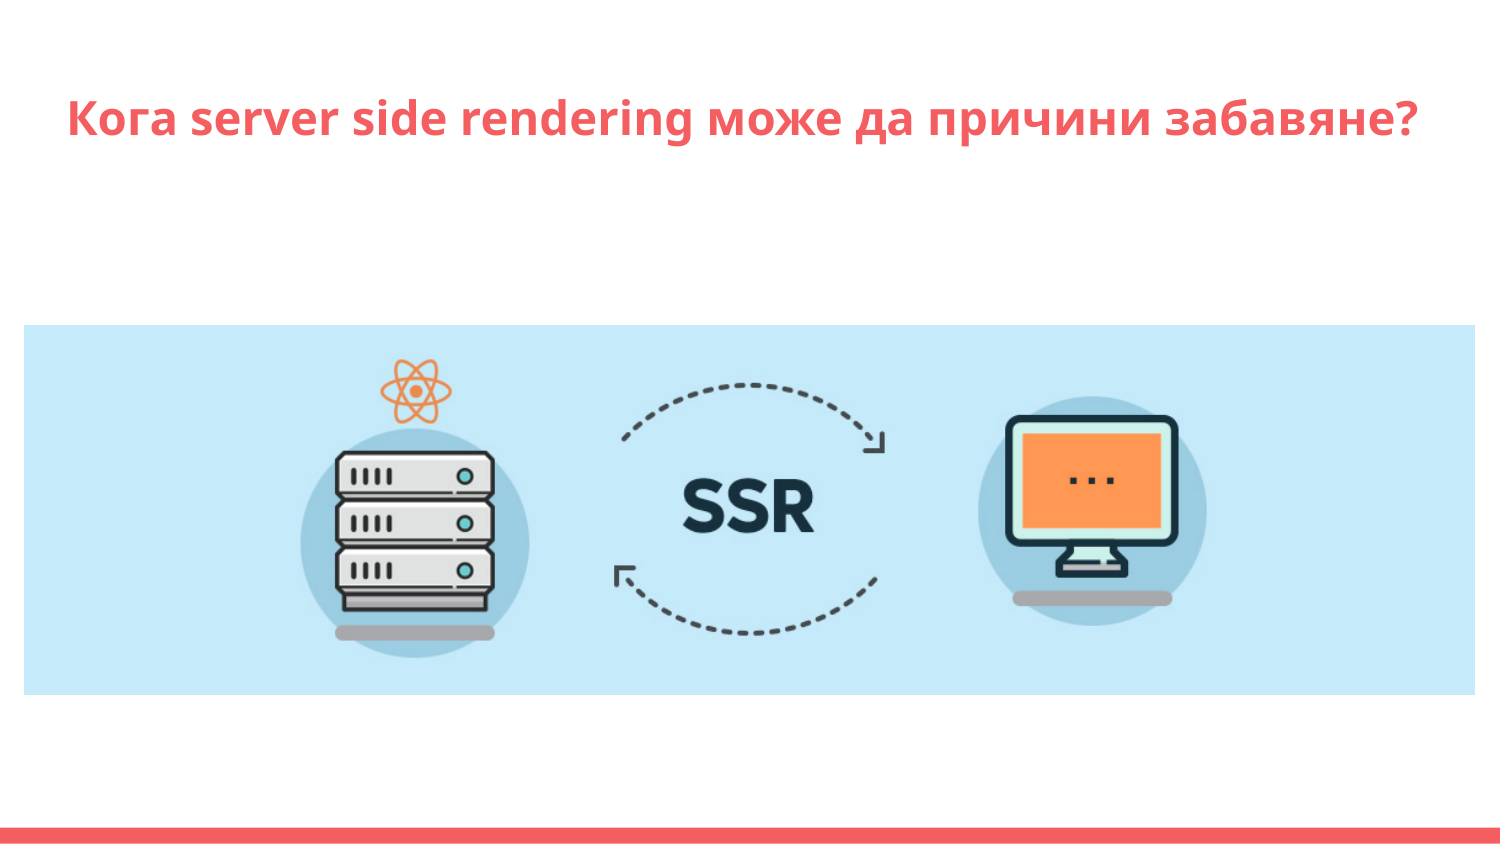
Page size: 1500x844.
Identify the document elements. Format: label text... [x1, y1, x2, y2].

title Кога server side rendering може да причини забавяне? [51, 64, 1449, 167]
picture [24, 325, 1476, 695]
